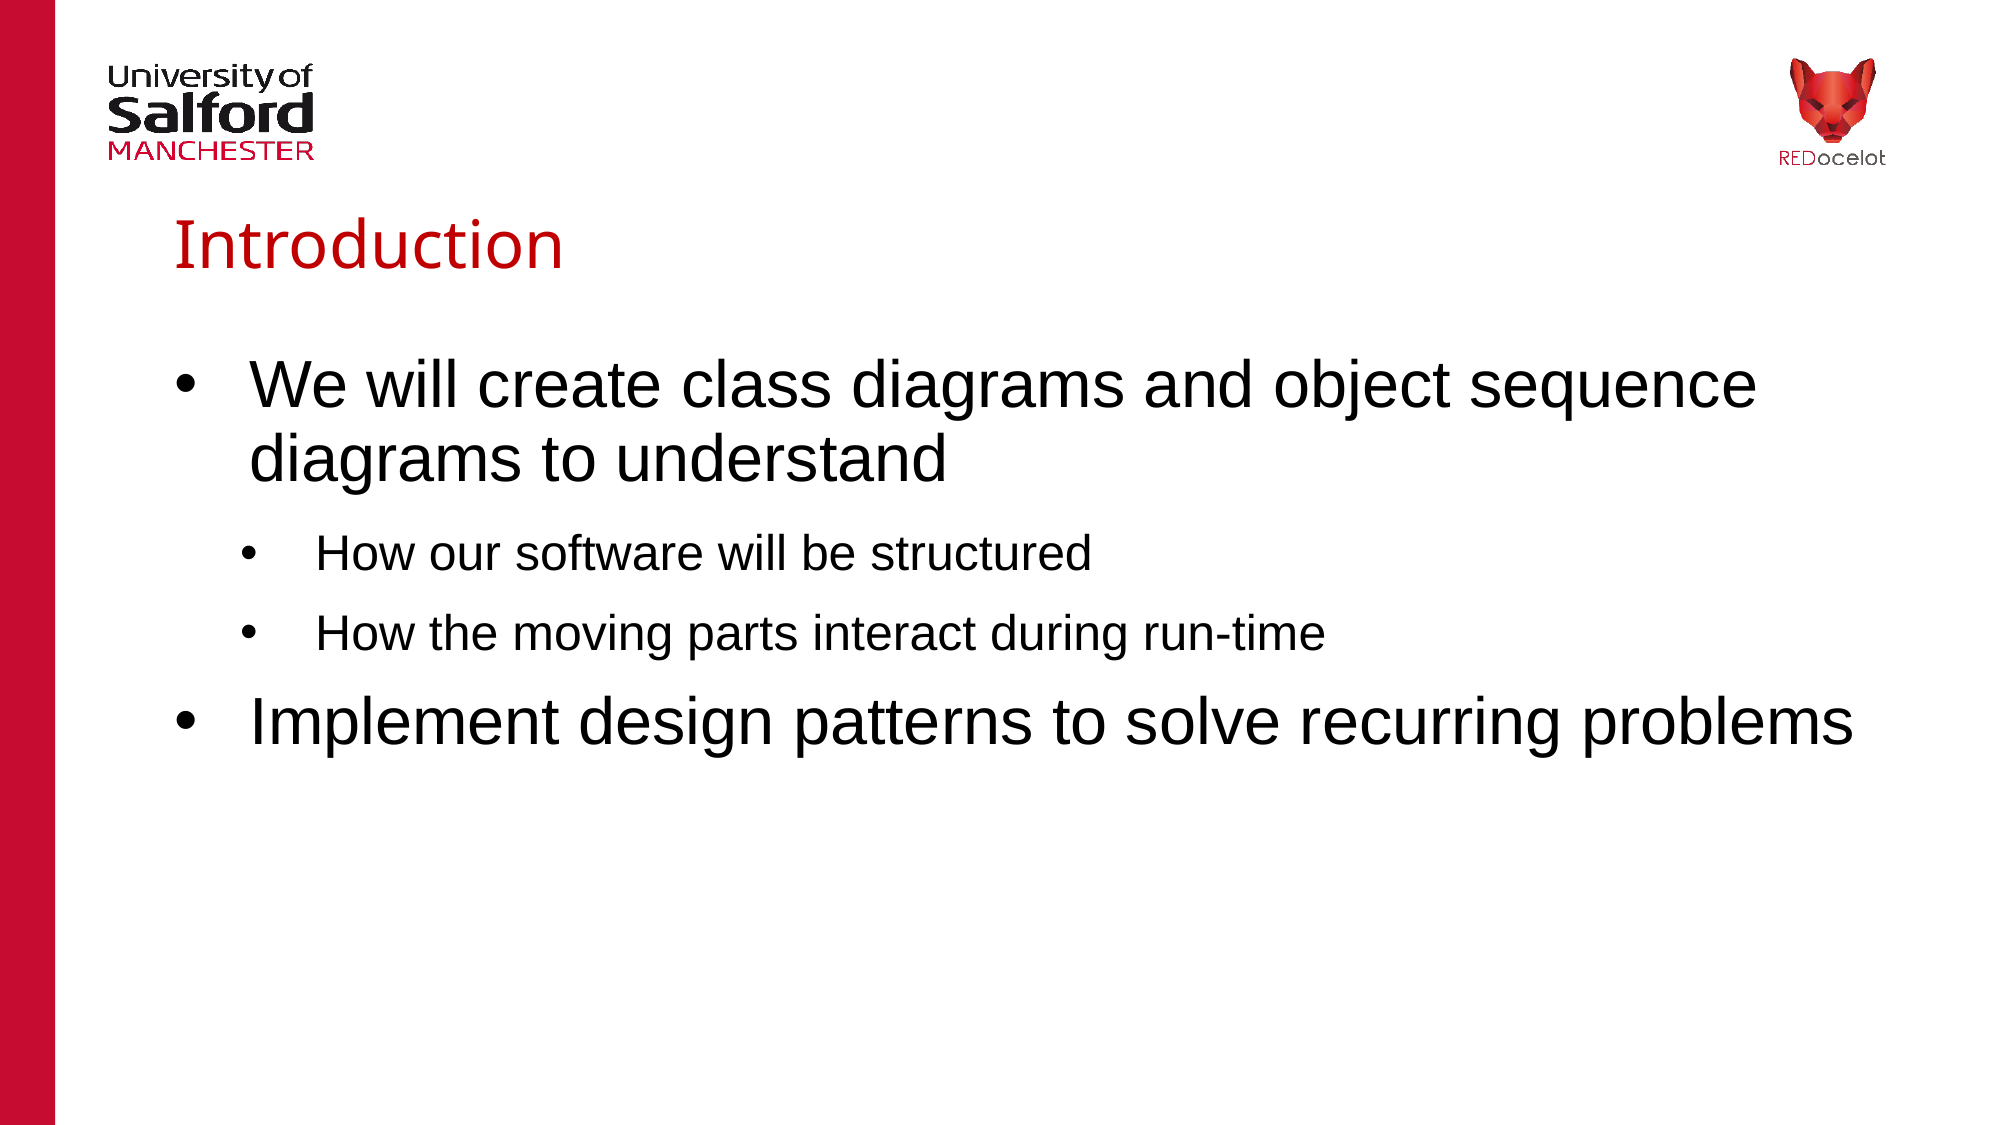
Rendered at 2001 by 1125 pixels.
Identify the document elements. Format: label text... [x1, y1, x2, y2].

picture [60, 27, 362, 196]
title Introduction [159, 201, 1899, 310]
list We will create class diagrams and object sequence diagrams to understand How our software will be structured How the moving parts interact during run-time Implement design patterns to solve recurring problems [159, 340, 1899, 1004]
picture [1766, 43, 1899, 180]
